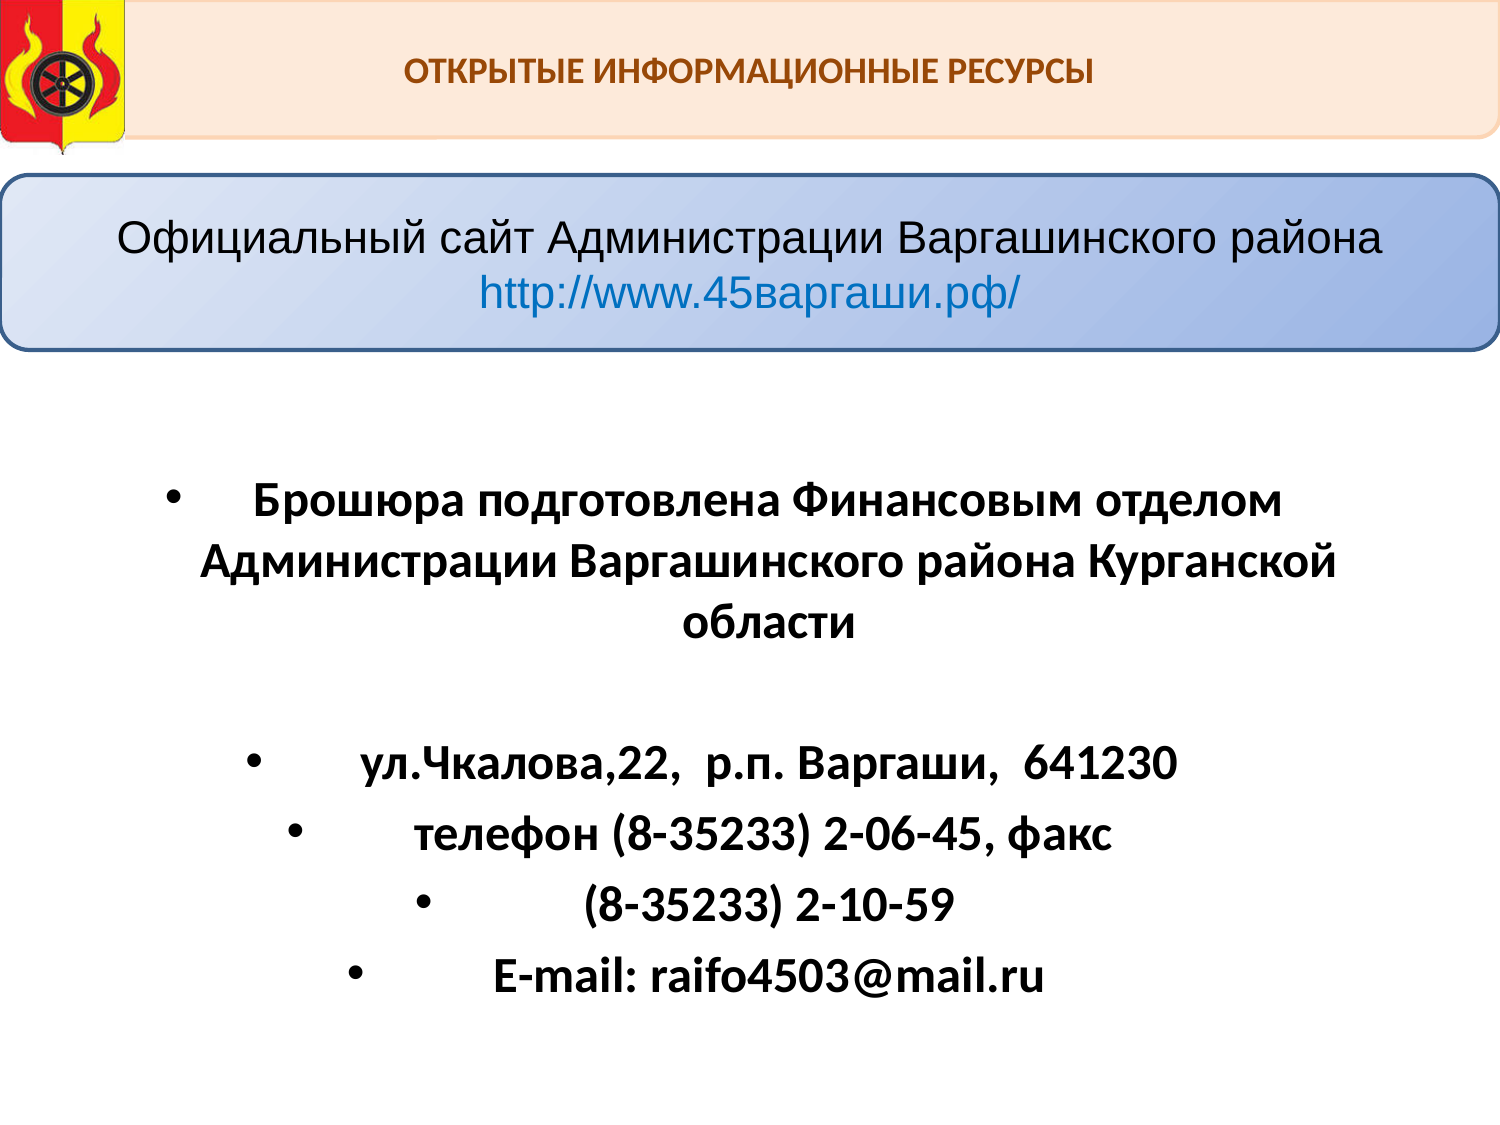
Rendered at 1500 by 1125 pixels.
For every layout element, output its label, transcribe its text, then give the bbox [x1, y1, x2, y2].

text_box Официальный сайт Администрации Варгашинского района http://www.45варгаши.рф/ [0, 172, 1500, 353]
picture [0, 0, 141, 156]
text_box ОТКРЫТЫЕ ИНФОРМАЦИОННЫЕ РЕСУРСЫ [141, 0, 1500, 140]
list Брошюра подготовлена Финансовым отделом Администрации Варгашинского района Курганской области ул.Чкалова,22, р.п. Варгаши, 641230 телефон (8-35233) 2-06-45, факс (8-35233) 2-10-59 Е-mail: raifo4503@mail.ru [76, 387, 1413, 1012]
